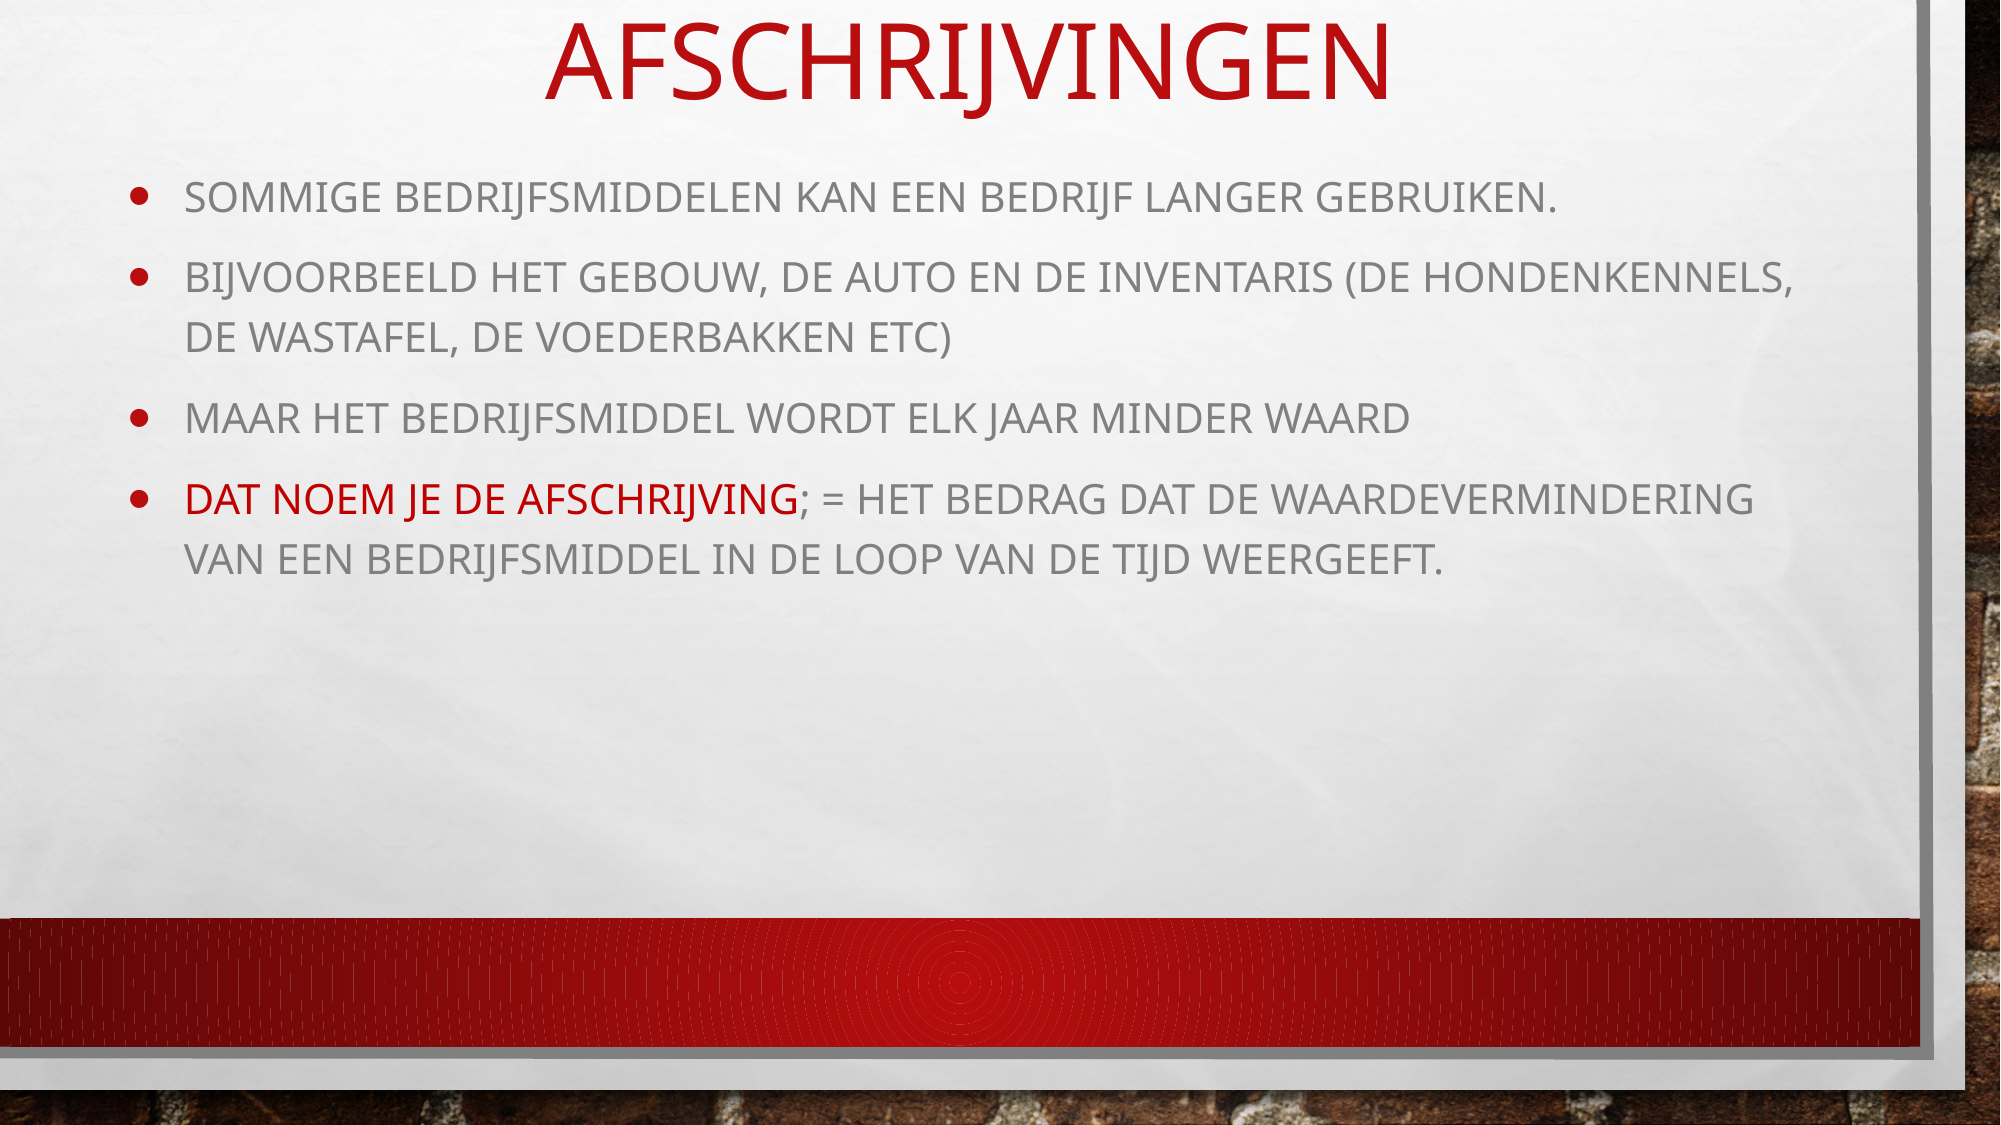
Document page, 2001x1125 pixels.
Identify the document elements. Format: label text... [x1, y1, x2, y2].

list Sommige bedrijfsmiddelen kan een bedrijf langer gebruiken. Bijvoorbeeld het gebouw, de auto en de inventaris (de hondenkennels, de wastafel, de voederbakken etc) Maar het bedrijfsmiddel wordt elk jaar minder waard Dat noem je de afschrijving; = het bedrag dat de waardevermindering van een bedrijfsmiddel in de loop van de tijd weergeeft. [112, 152, 1818, 883]
picture [0, 0, 2000, 1125]
title afschrijvingen [125, 0, 1818, 130]
